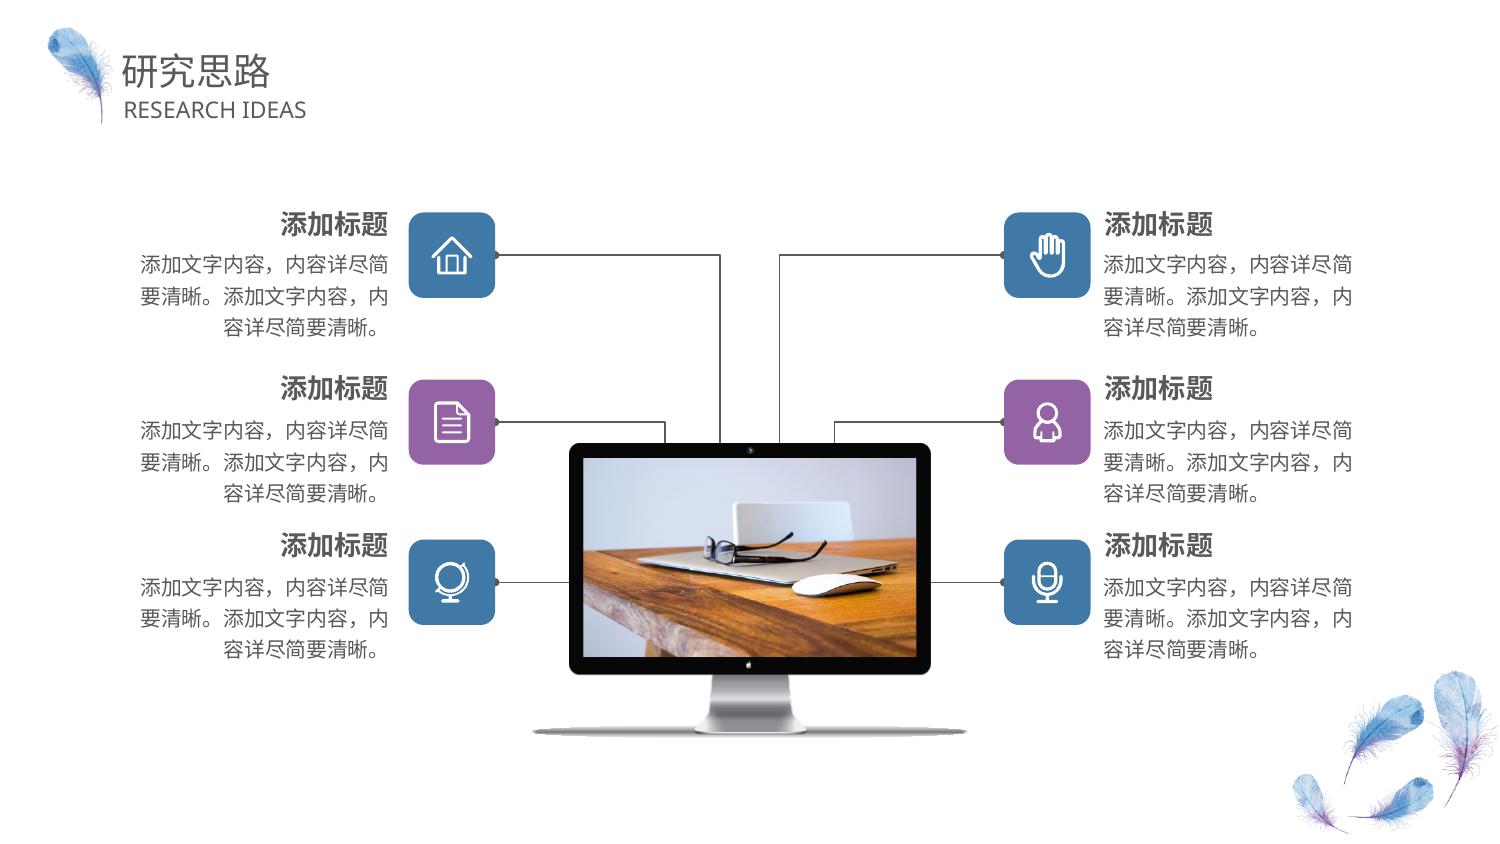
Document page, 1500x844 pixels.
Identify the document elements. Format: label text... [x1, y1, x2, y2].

text_box 添加文字内容，内容详尽简要清晰。添加文字内容，内容详尽简要清晰。 [1089, 560, 1377, 670]
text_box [408, 212, 496, 299]
text_box 添加文字内容，内容详尽简要清晰。添加文字内容，内容详尽简要清晰。 [1089, 238, 1377, 347]
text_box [1003, 212, 1091, 299]
text_box 添加标题 [1090, 200, 1228, 238]
picture [1292, 670, 1499, 834]
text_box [494, 254, 1005, 657]
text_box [408, 539, 496, 626]
text_box 添加标题 [1090, 364, 1228, 404]
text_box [530, 443, 969, 739]
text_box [1003, 539, 1091, 626]
text_box 添加文字内容，内容详尽简要清晰。添加文字内容，内容详尽简要清晰。 [116, 404, 405, 513]
text_box 添加标题 [265, 520, 404, 560]
text_box RESEARCH IDEAS [108, 88, 323, 131]
text_box 添加文字内容，内容详尽简要清晰。添加文字内容，内容详尽简要清晰。 [116, 238, 405, 347]
picture [43, 21, 118, 123]
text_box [1003, 379, 1091, 465]
text_box 添加标题 [1090, 520, 1228, 560]
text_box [408, 379, 496, 465]
text_box 添加文字内容，内容详尽简要清晰。添加文字内容，内容详尽简要清晰。 [116, 560, 405, 670]
text_box 添加文字内容，内容详尽简要清晰。添加文字内容，内容详尽简要清晰。 [1089, 404, 1377, 513]
text_box 添加标题 [265, 364, 404, 404]
text_box 研究思路 [106, 40, 287, 101]
text_box 添加标题 [265, 200, 404, 238]
